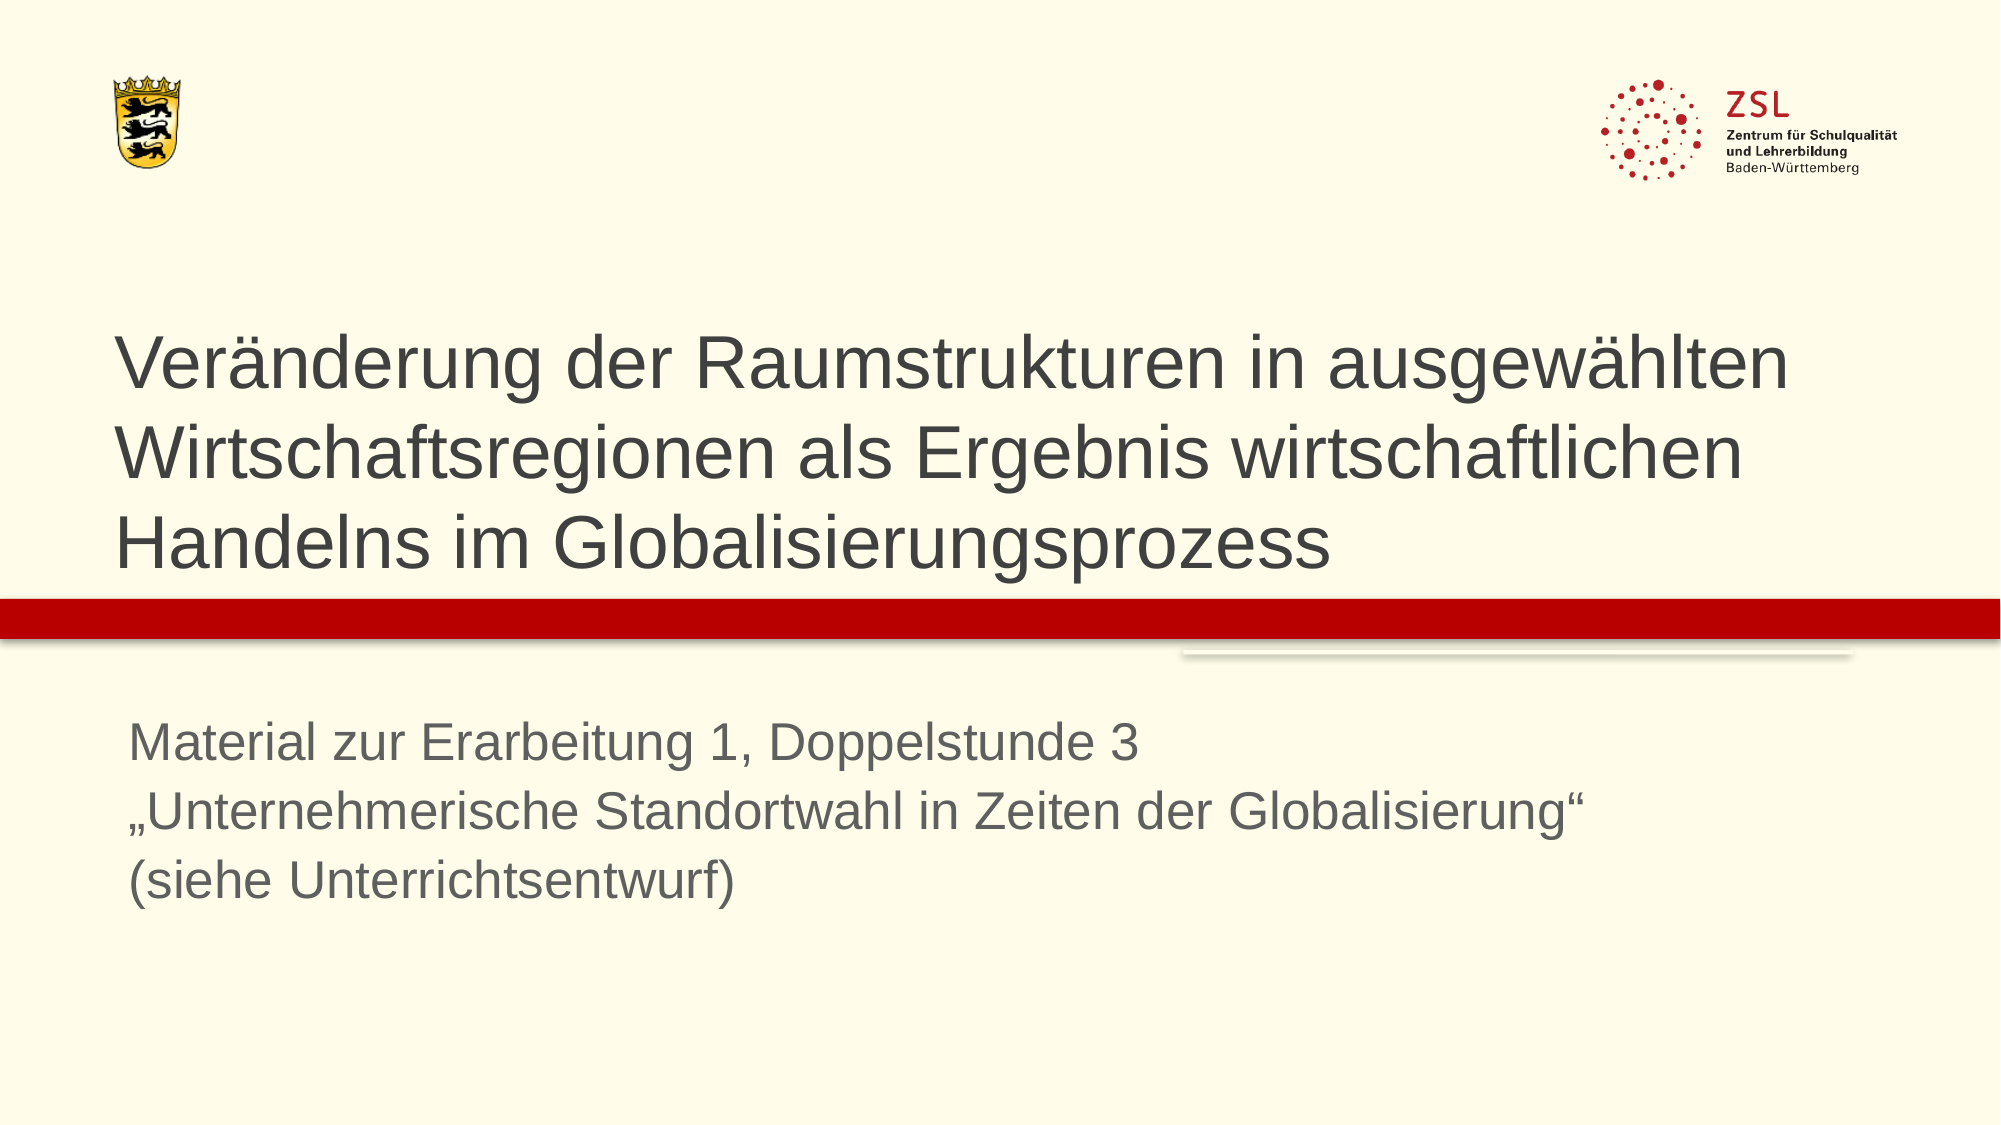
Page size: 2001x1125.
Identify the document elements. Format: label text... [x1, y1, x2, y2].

picture [111, 73, 184, 172]
title Veränderung der Raumstrukturen in ausgewählten Wirtschaftsregionen als Ergebnis wirtschaftlichen Handelns im Globalisierungsprozess [99, 290, 1923, 591]
subtitle Material zur Erarbeitung 1, Doppelstunde 3 „Unternehmerische Standortwahl in Zeiten der Globalisierung“ (siehe Unterrichtsentwurf) [104, 639, 1880, 918]
